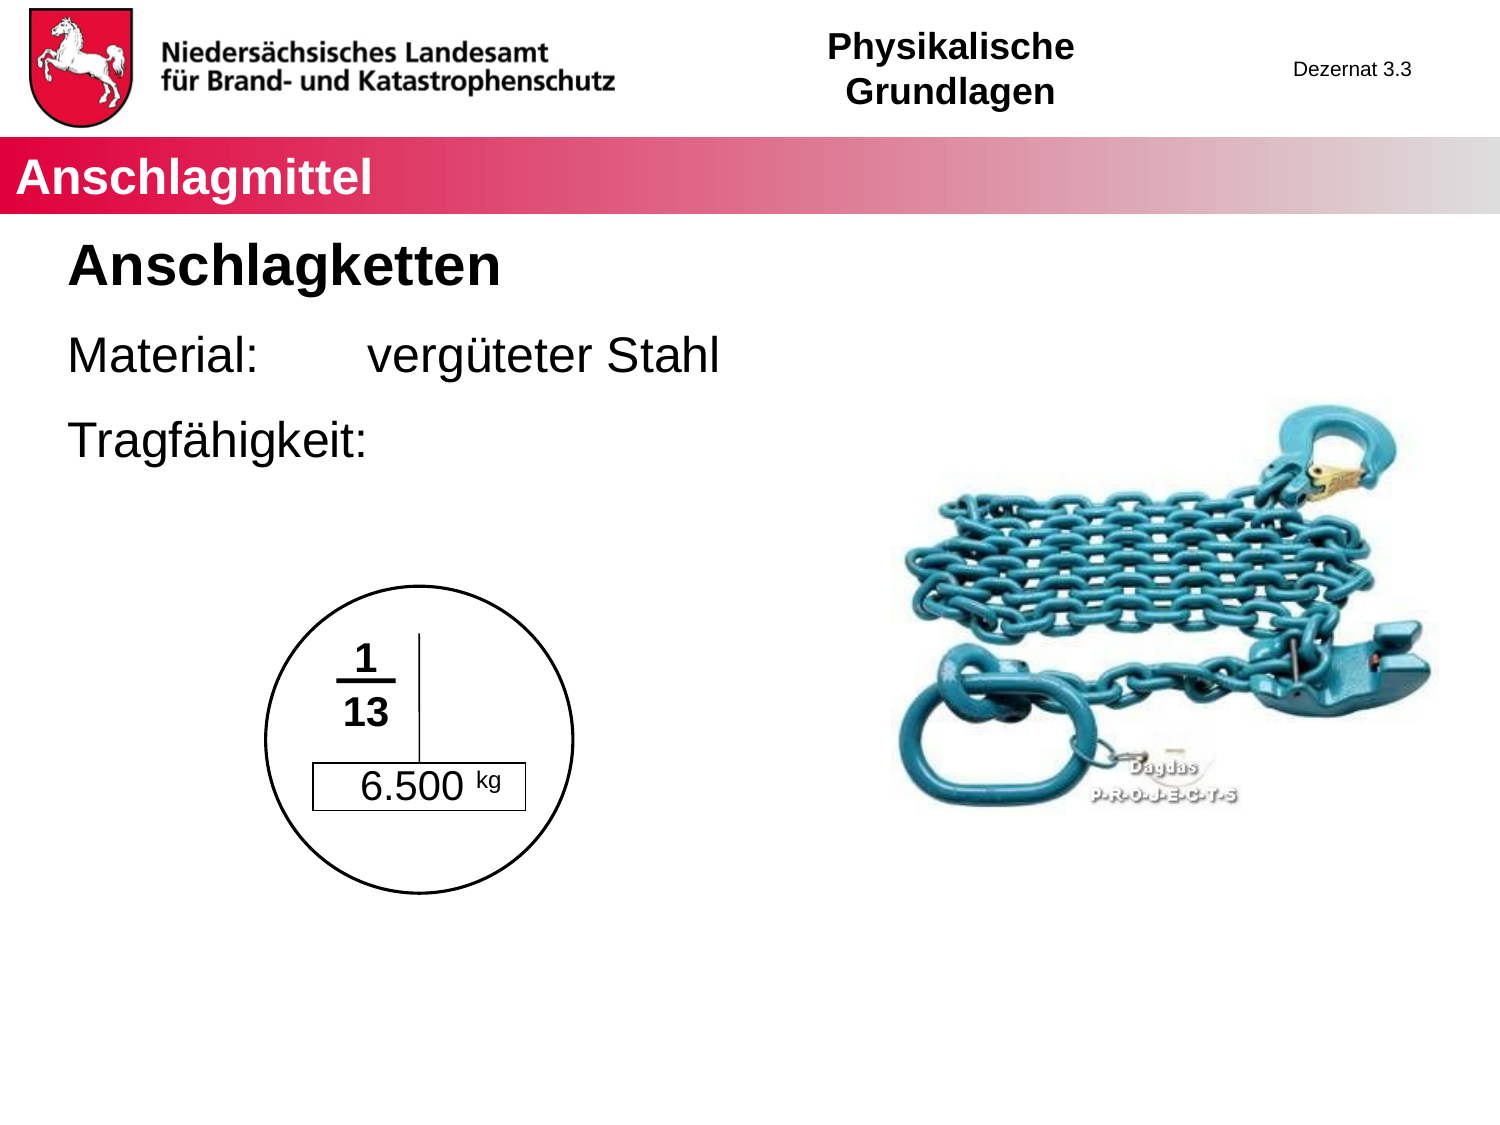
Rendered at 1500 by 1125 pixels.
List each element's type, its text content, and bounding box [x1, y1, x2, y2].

text_box [265, 658, 419, 751]
text_box 6.500 kg [265, 751, 597, 817]
picture [891, 397, 1439, 815]
picture [29, 8, 615, 129]
text_box [319, 586, 573, 751]
text_box [286, 817, 552, 894]
title Anschlagmittel [0, 137, 1098, 208]
text_box 1 13 [289, 623, 443, 743]
text_box Anschlagketten Material: vergüteter Stahl Tragfähigkeit: [53, 220, 1459, 475]
